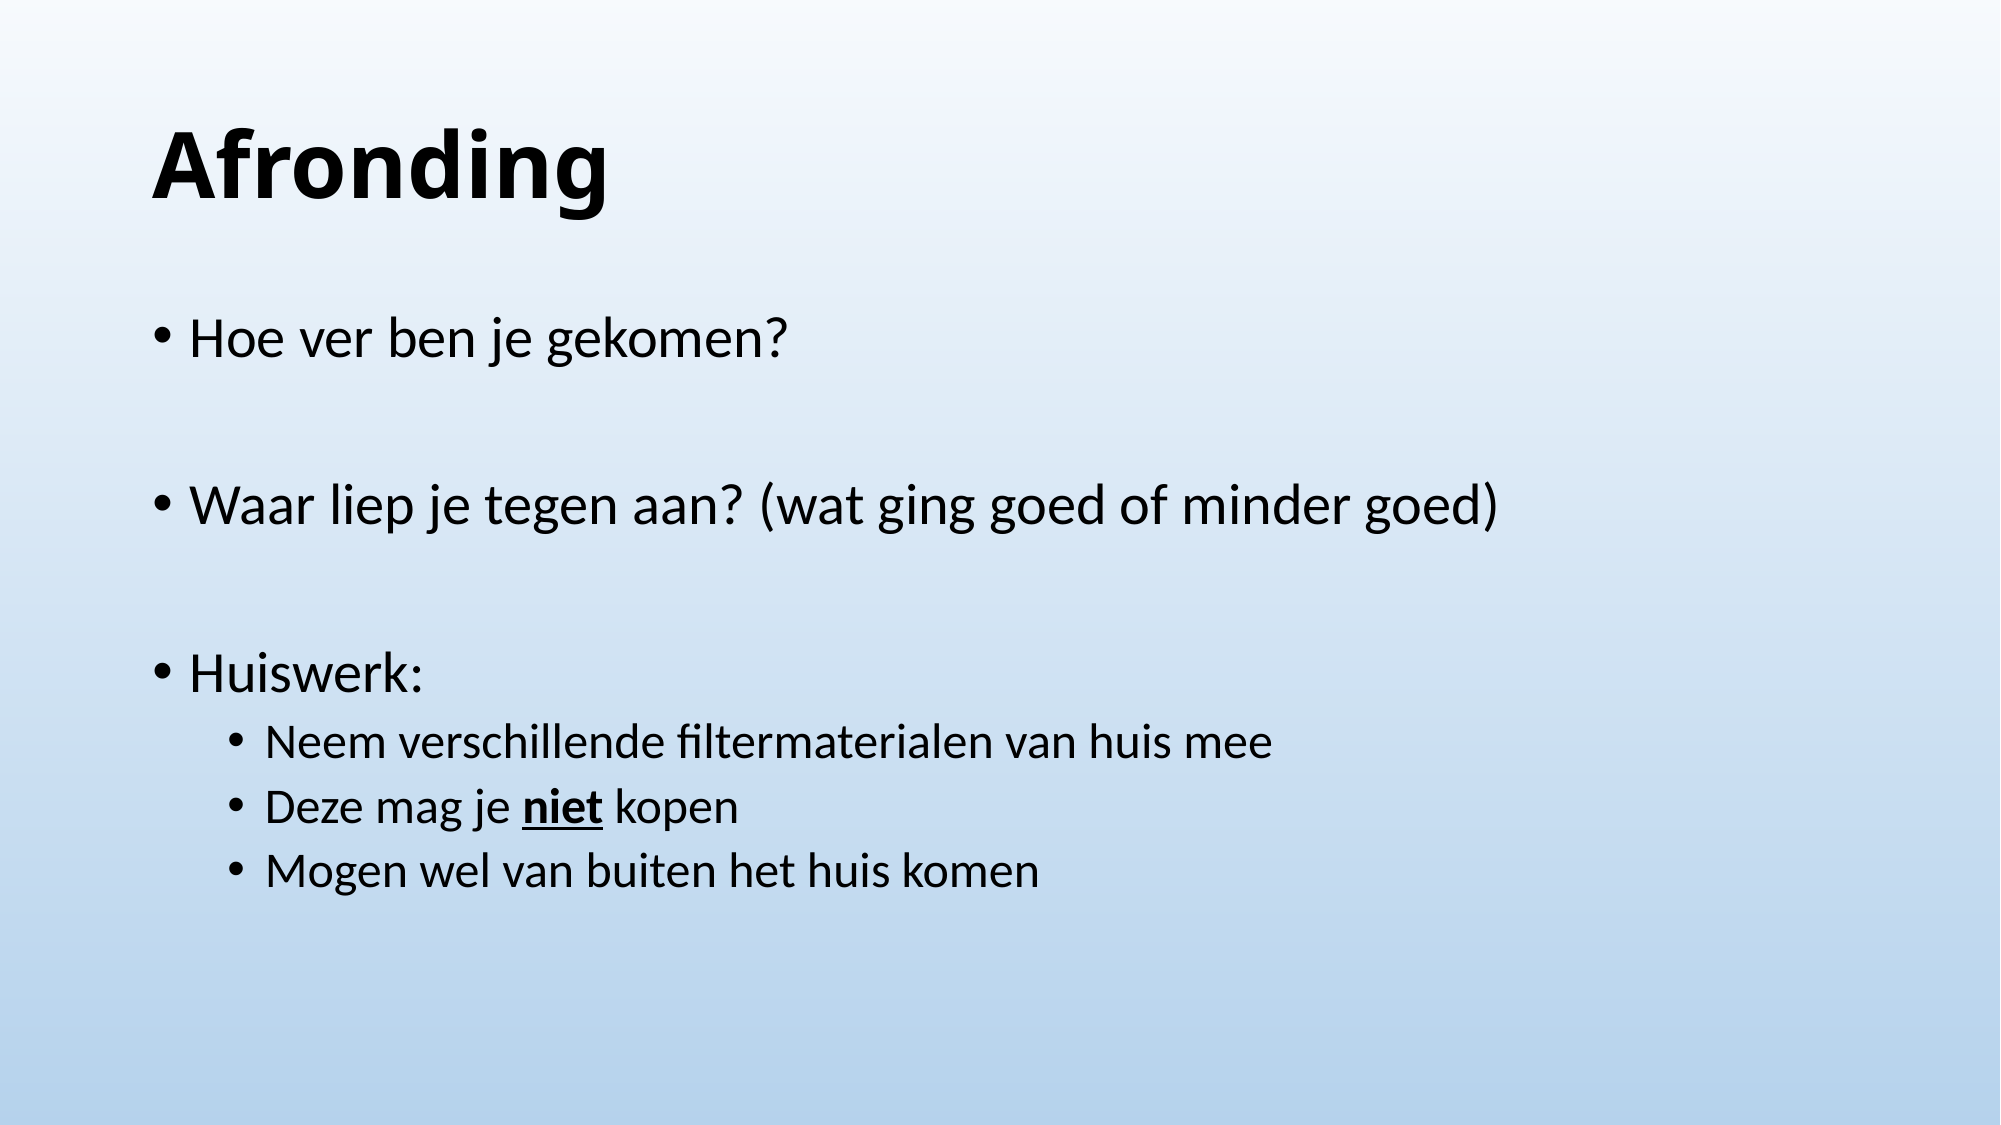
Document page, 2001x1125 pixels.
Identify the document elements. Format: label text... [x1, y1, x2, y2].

list Hoe ver ben je gekomen? Waar liep je tegen aan? (wat ging goed of minder goed) Huiswerk: Neem verschillende filtermaterialen van huis mee Deze mag je niet kopen Mogen wel van buiten het huis komen [137, 299, 1863, 1014]
title Afronding [137, 59, 1863, 278]
